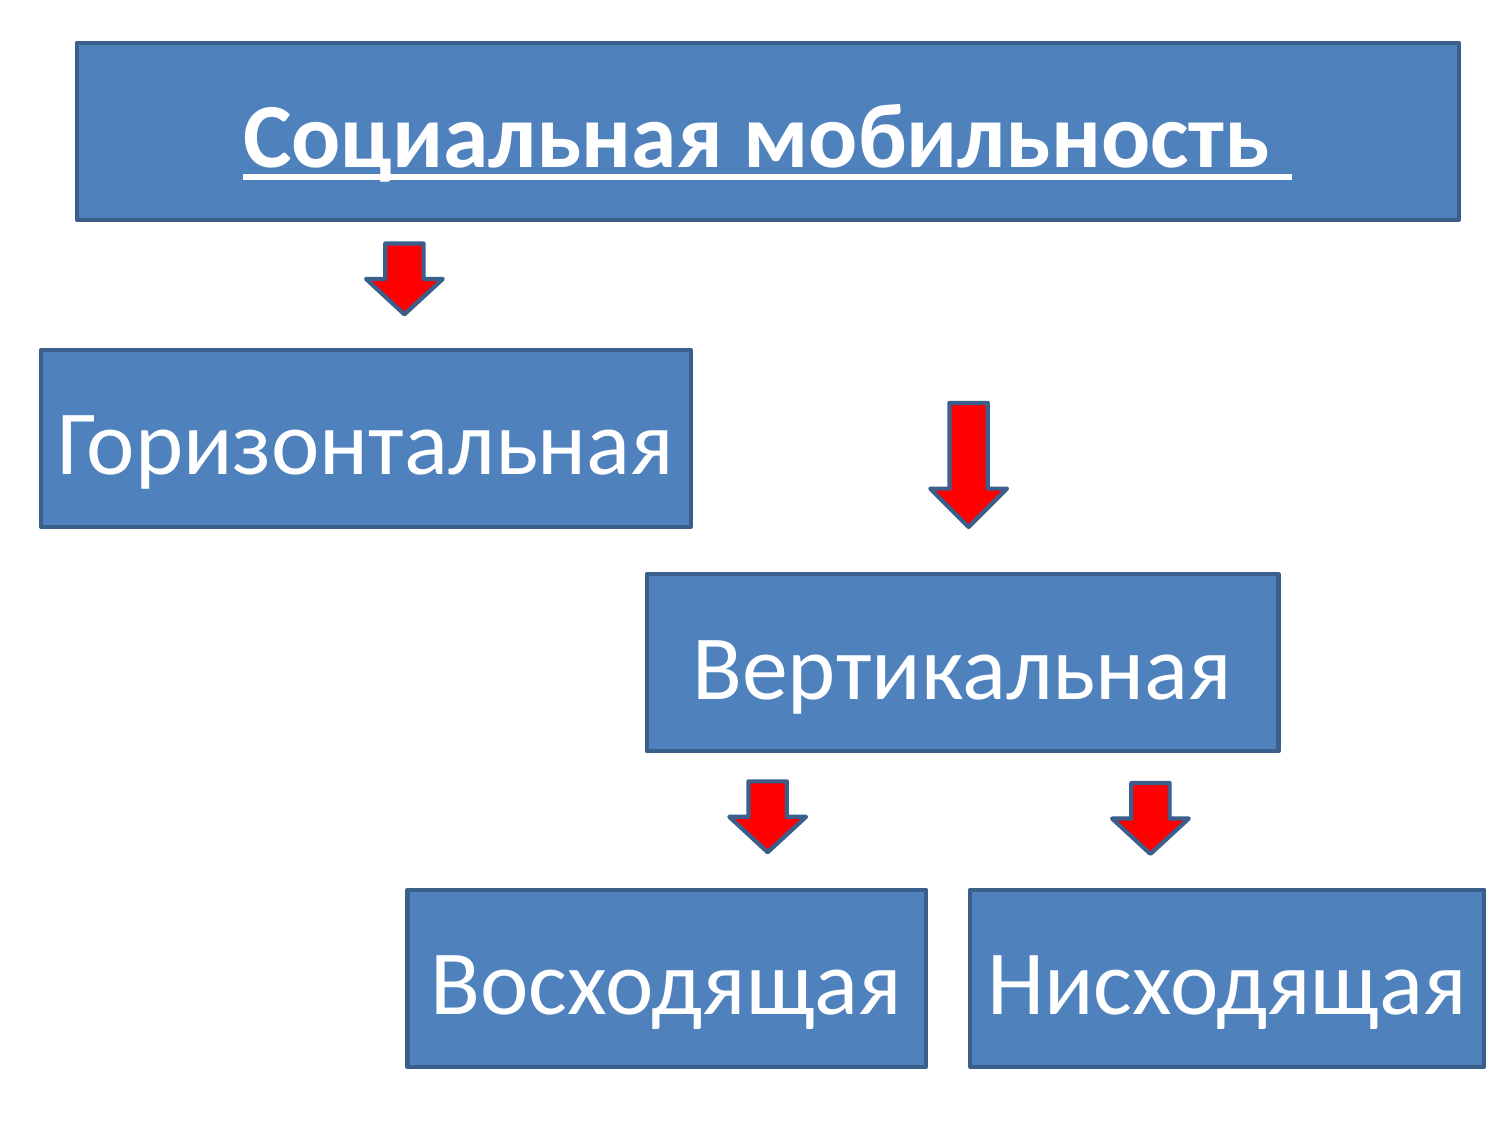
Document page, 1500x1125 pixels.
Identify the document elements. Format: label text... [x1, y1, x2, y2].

text_box Вертикальная [645, 572, 1281, 753]
text_box [1110, 780, 1191, 856]
text_box Социальная мобильность [75, 41, 1461, 222]
text_box Нисходящая [968, 888, 1486, 1069]
text_box Восходящая [405, 888, 928, 1069]
text_box [364, 241, 445, 316]
text_box [928, 400, 1009, 530]
text_box Горизонтальная [39, 348, 693, 529]
text_box [727, 779, 808, 854]
